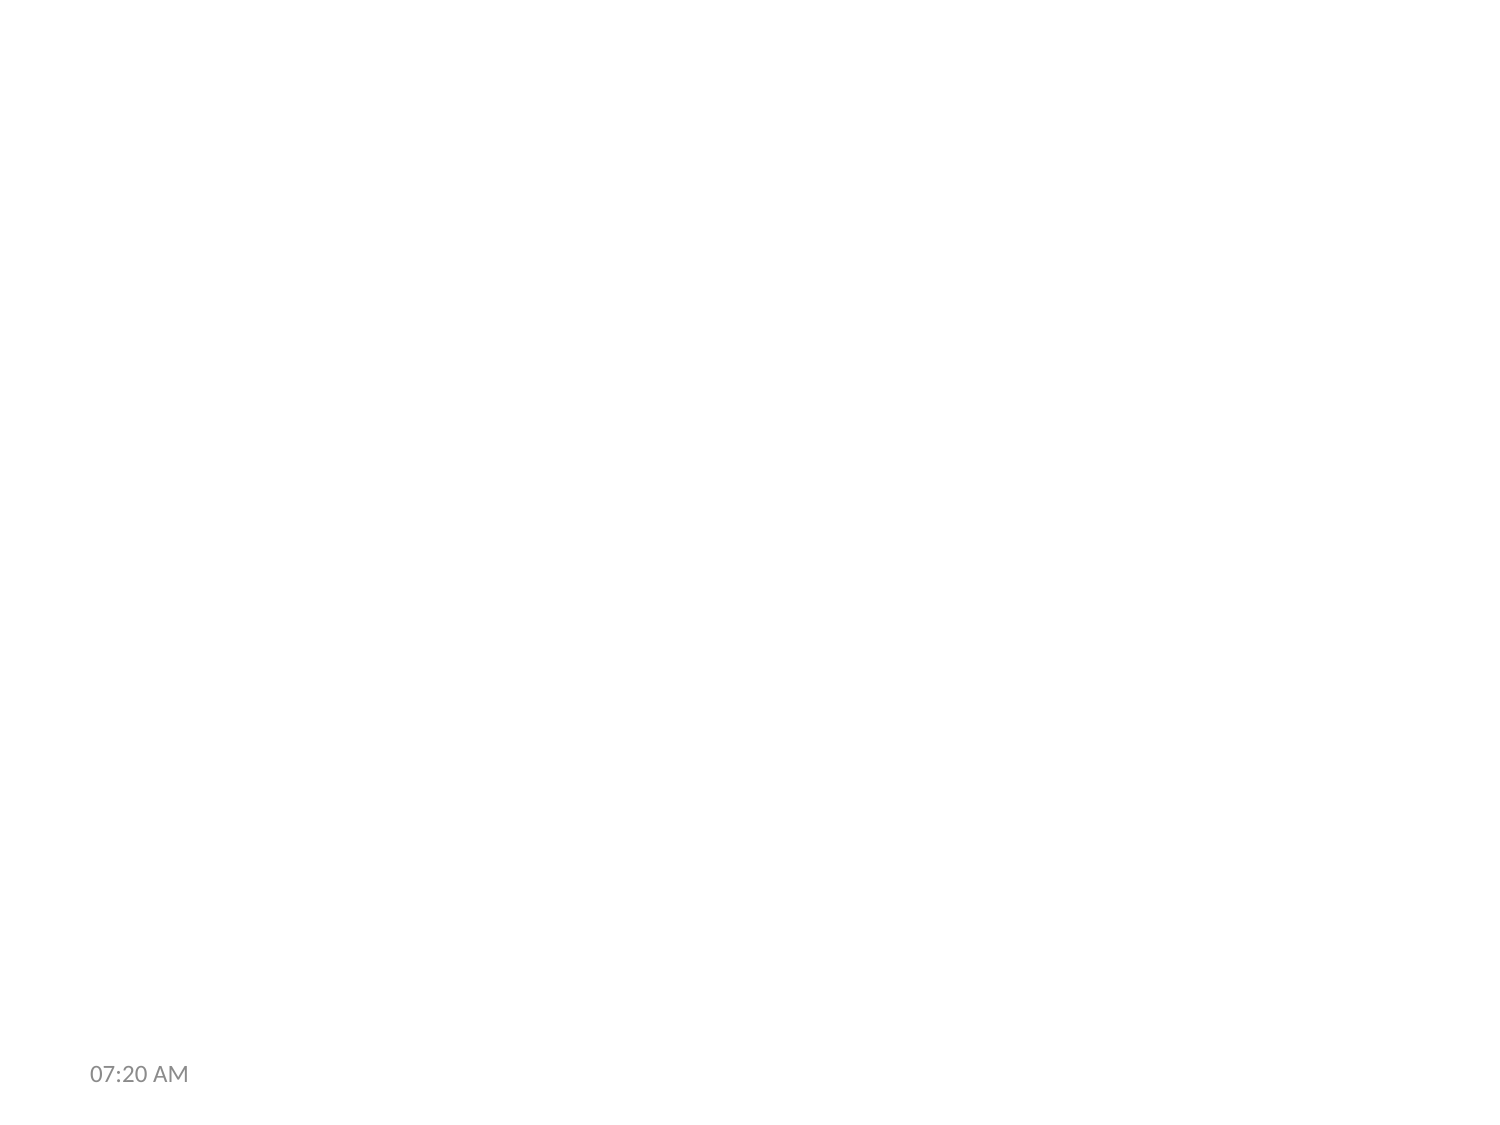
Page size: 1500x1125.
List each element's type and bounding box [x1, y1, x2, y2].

slide_number [75, 1042, 425, 1103]
